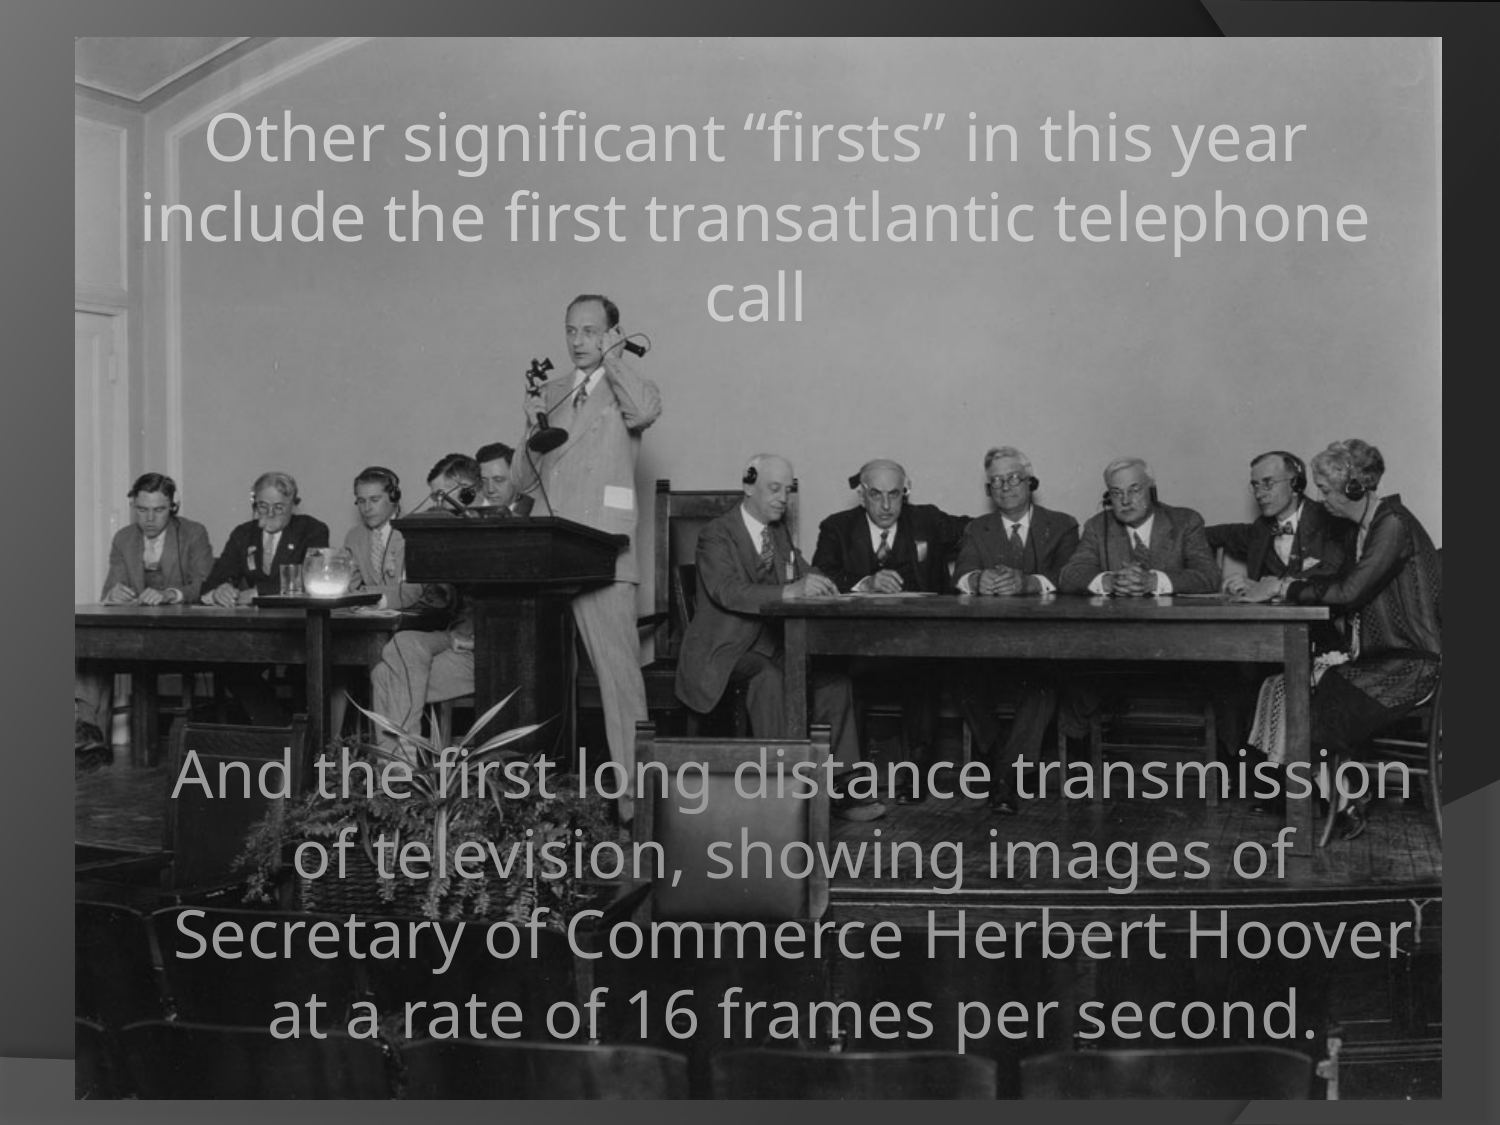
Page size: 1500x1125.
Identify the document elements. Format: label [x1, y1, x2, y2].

picture [74, 37, 1442, 1101]
